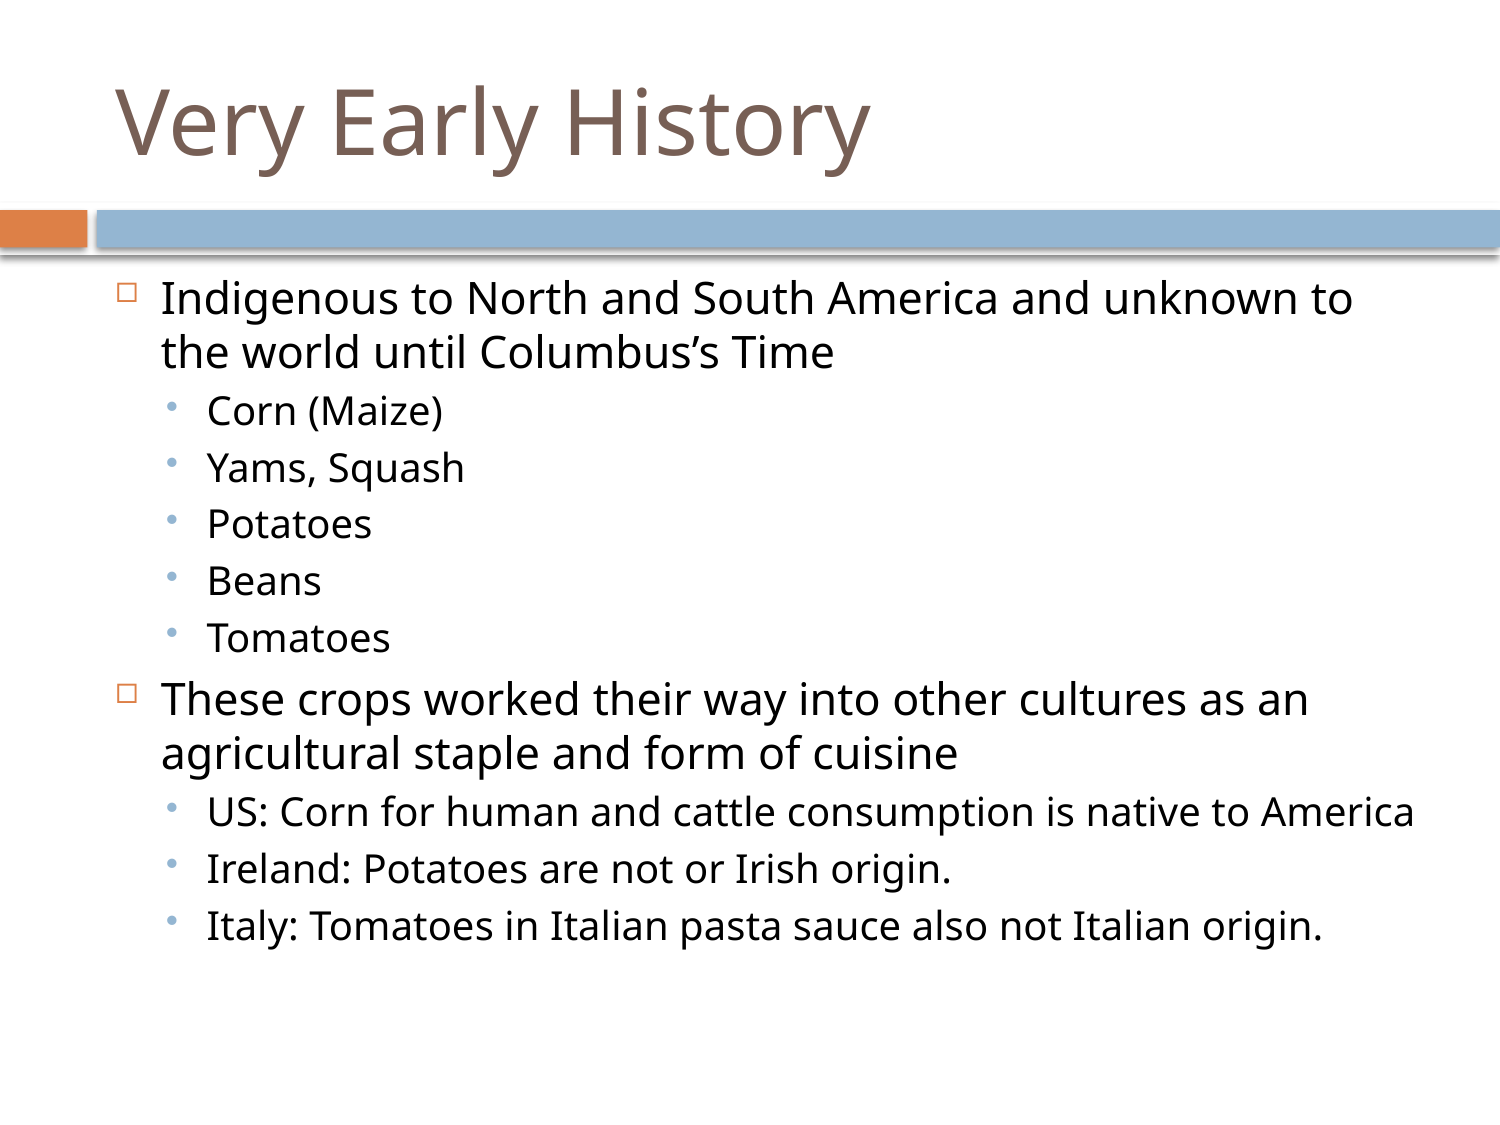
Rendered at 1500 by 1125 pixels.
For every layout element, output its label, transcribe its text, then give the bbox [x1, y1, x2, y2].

list Indigenous to North and South America and unknown to the world until Columbus’s Time Corn (Maize) Yams, Squash Potatoes Beans Tomatoes These crops worked their way into other cultures as an agricultural staple and form of cuisine US: Corn for human and cattle consumption is native to America Ireland: Potatoes are not or Irish origin. Italy: Tomatoes in Italian pasta sauce also not Italian origin. [100, 262, 1438, 1000]
title Very Early History [100, 37, 1438, 200]
